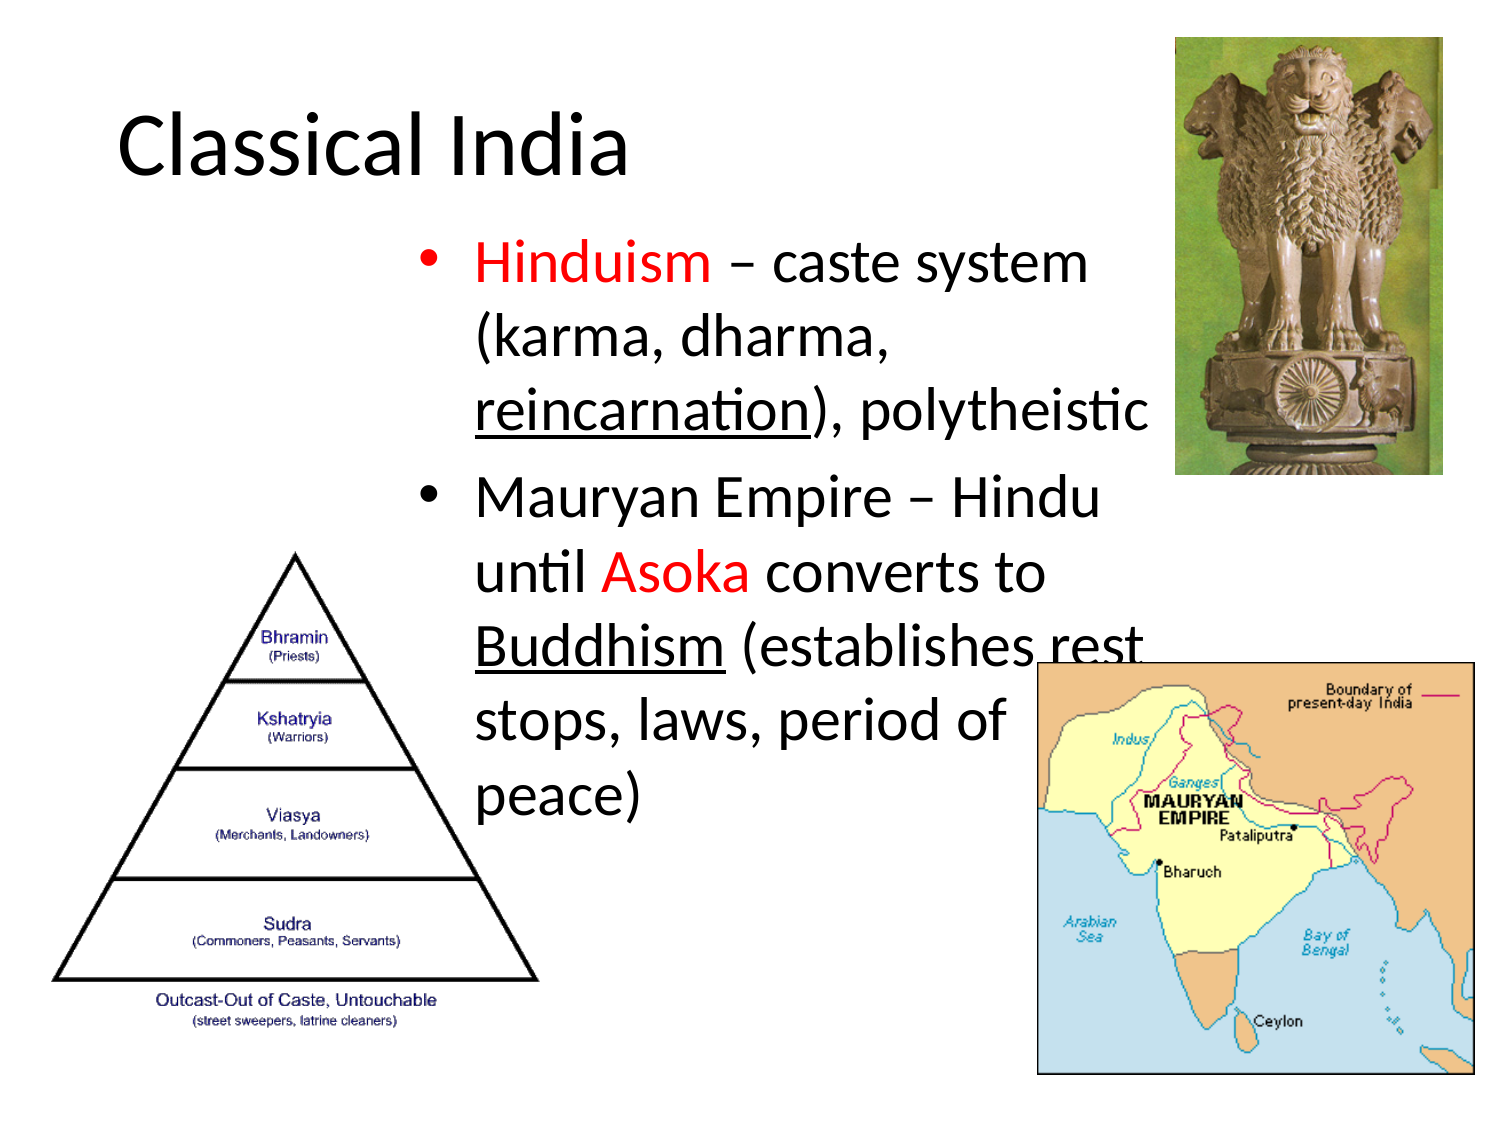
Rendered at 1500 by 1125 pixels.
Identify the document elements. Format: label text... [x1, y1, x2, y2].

picture [1037, 662, 1476, 1076]
title Classical India [75, 45, 675, 233]
list Hinduism – caste system (karma, dharma, reincarnation), polytheistic Mauryan Empire – Hindu until Asoka converts to Buddhism (establishes rest stops, laws, period of peace) [403, 212, 1178, 843]
picture [1174, 37, 1443, 476]
picture [49, 549, 542, 1030]
